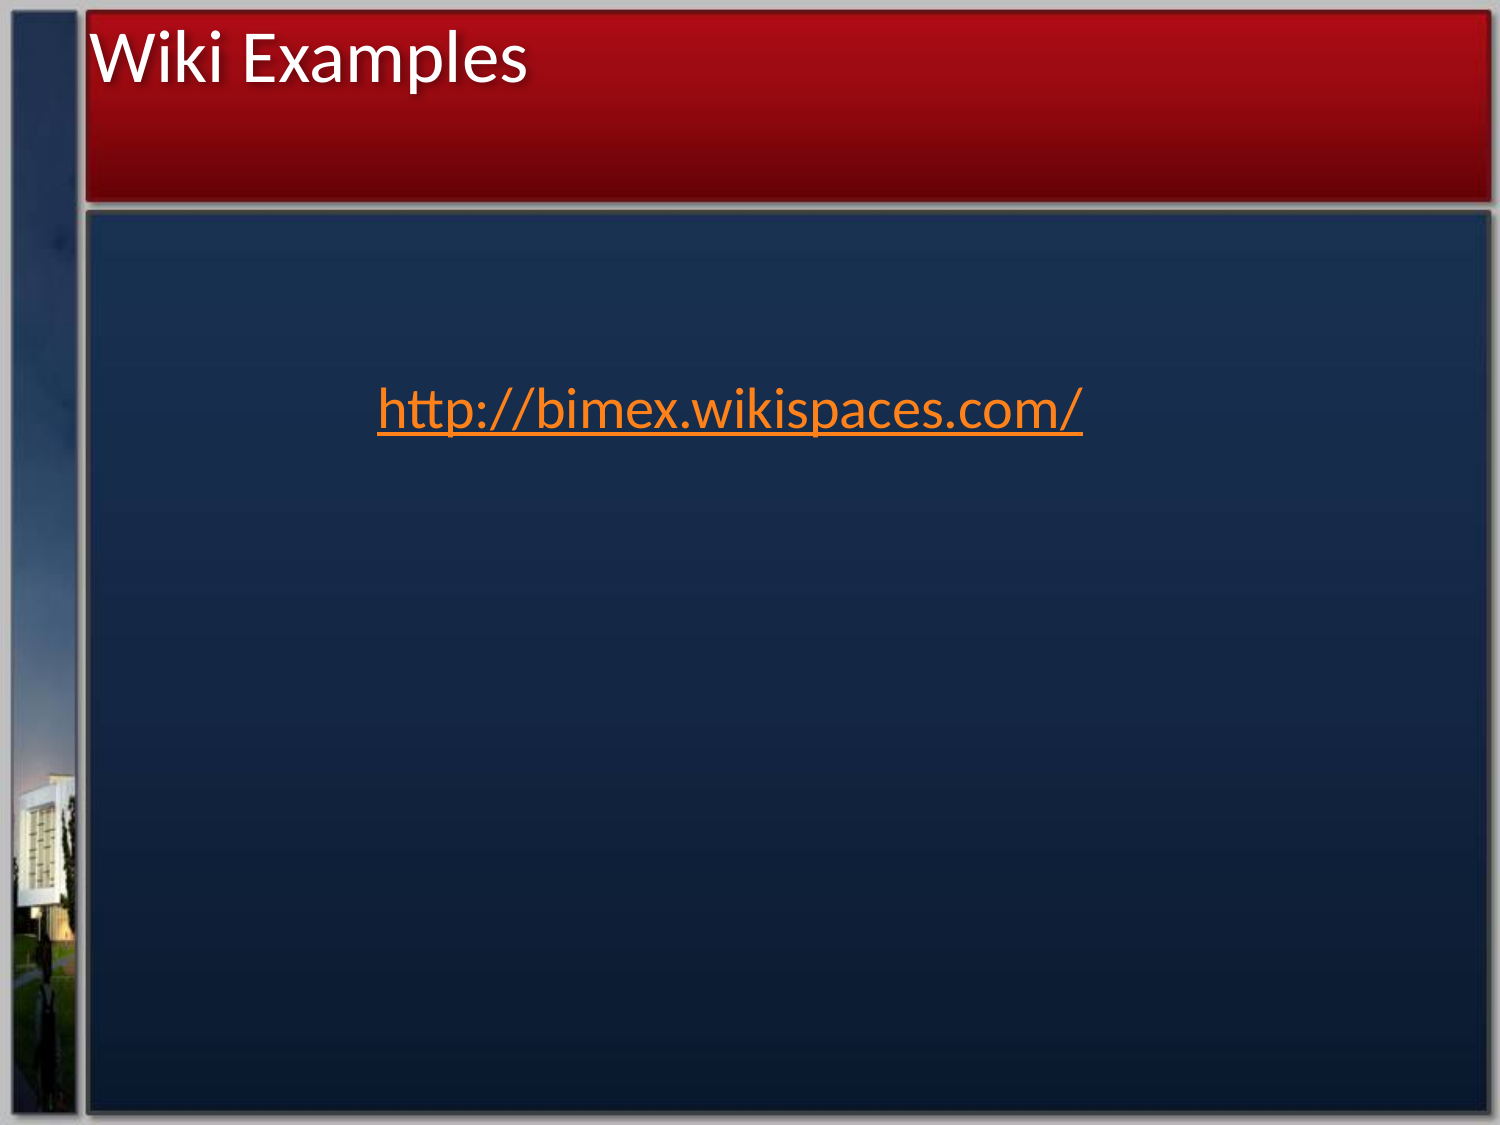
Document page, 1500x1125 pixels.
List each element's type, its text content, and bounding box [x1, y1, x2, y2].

picture [0, 0, 1500, 1125]
text_box Wiki Examples [74, 0, 963, 105]
text_box http://bimex.wikispaces.com/ [362, 362, 1500, 518]
